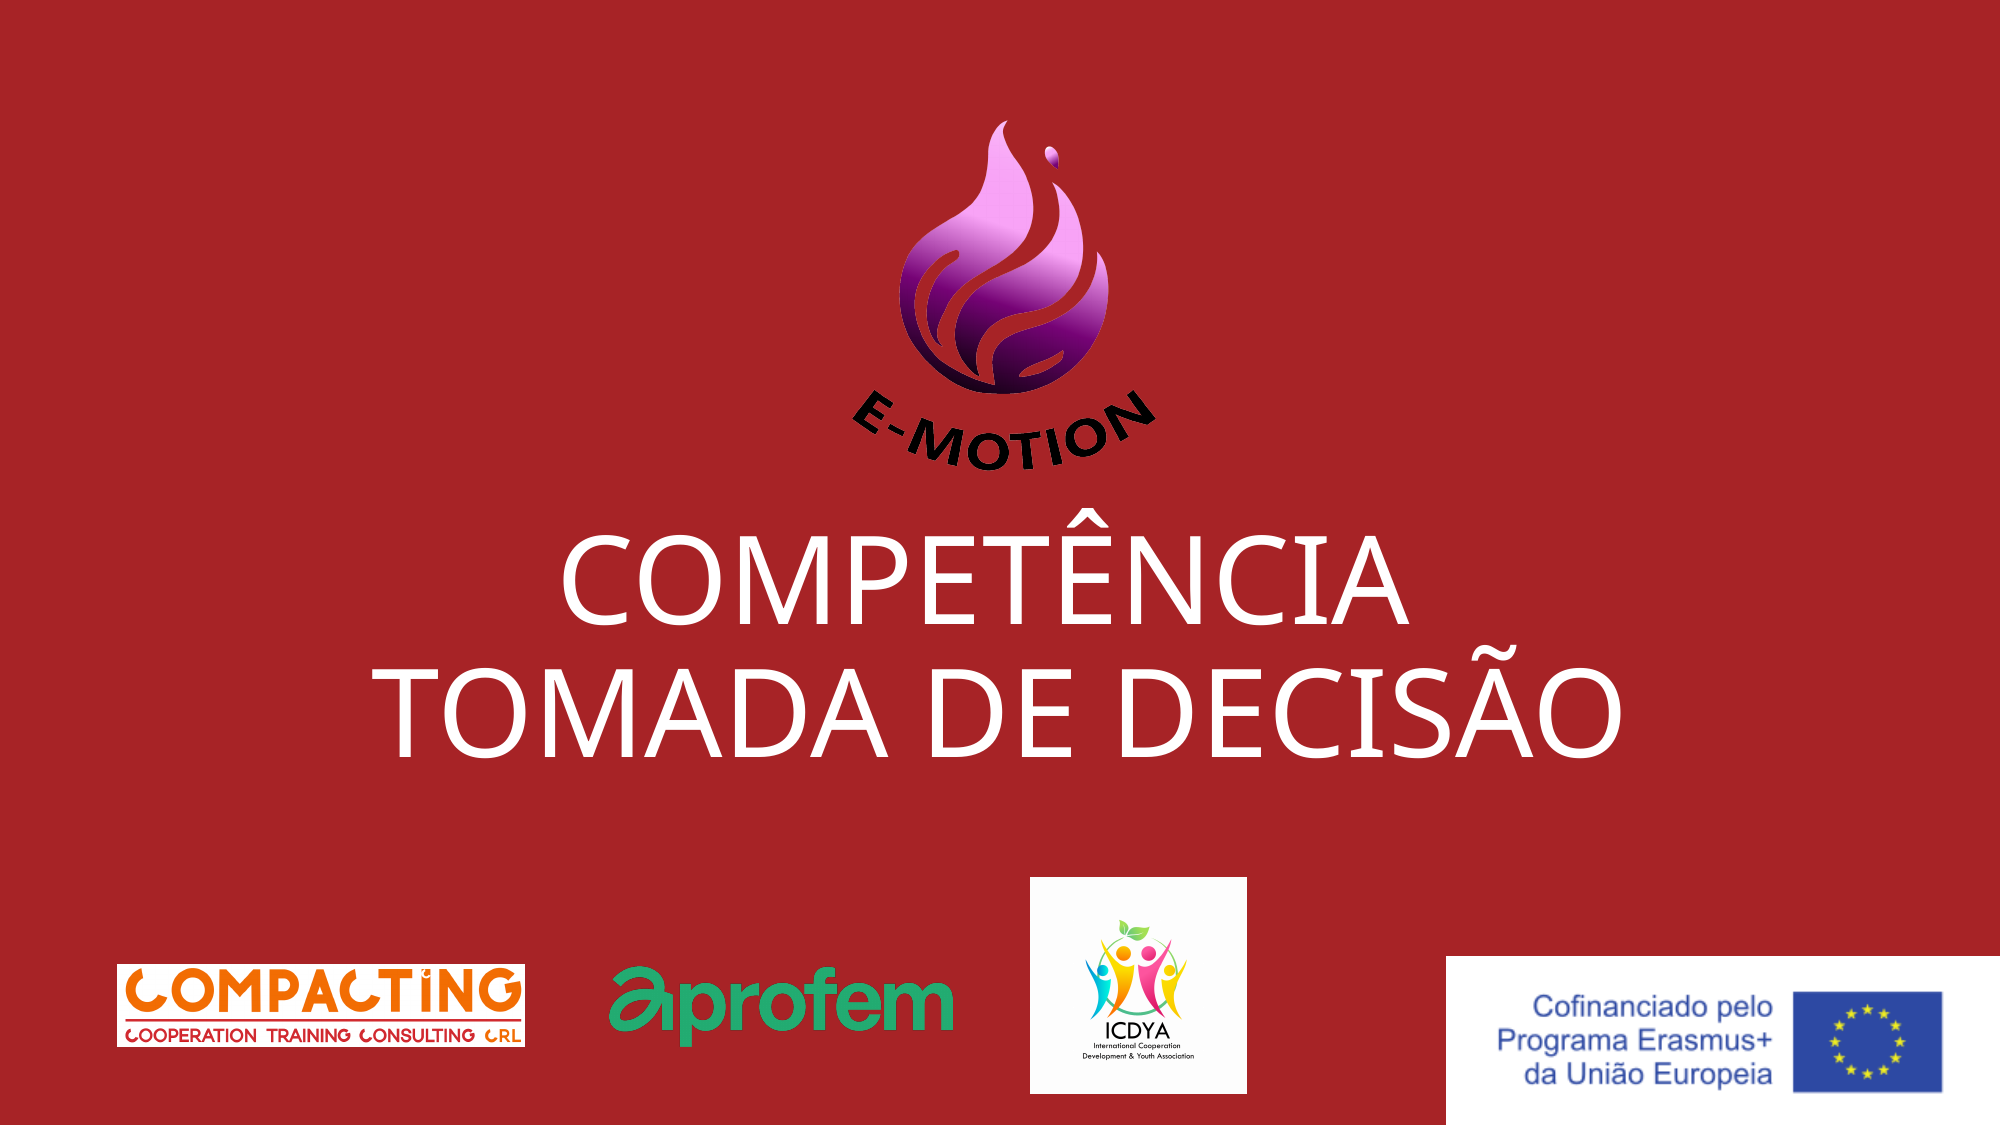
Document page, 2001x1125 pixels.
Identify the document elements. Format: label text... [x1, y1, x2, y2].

picture [724, 38, 1276, 589]
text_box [608, 876, 1247, 1095]
picture [117, 964, 525, 1047]
picture [1396, 955, 2000, 1125]
title COMPETÊNCIA TOMADA DE DECISÃO [5, 332, 1995, 792]
